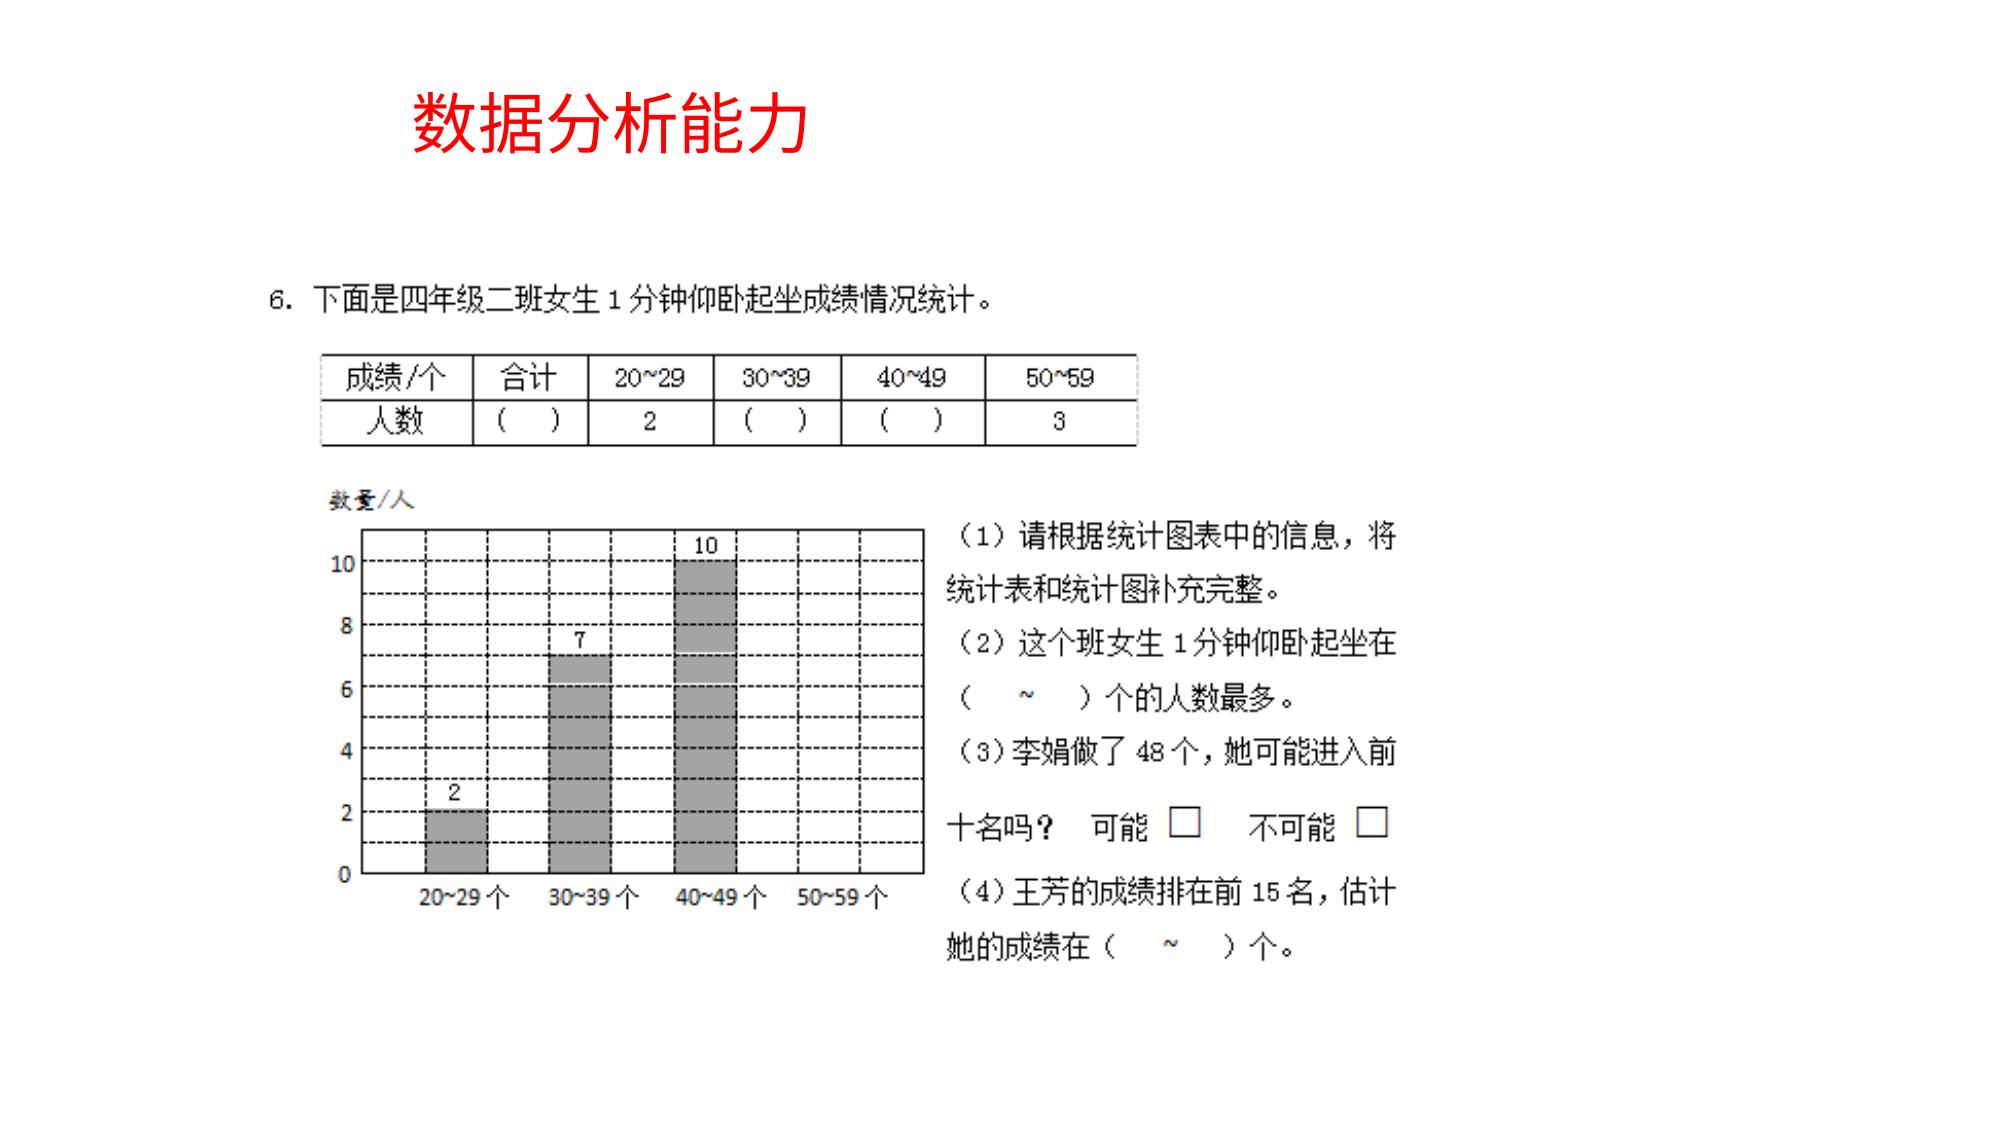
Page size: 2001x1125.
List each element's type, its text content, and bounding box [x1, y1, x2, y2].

picture [236, 262, 1458, 988]
text_box 数据分析能力 [397, 37, 1523, 216]
